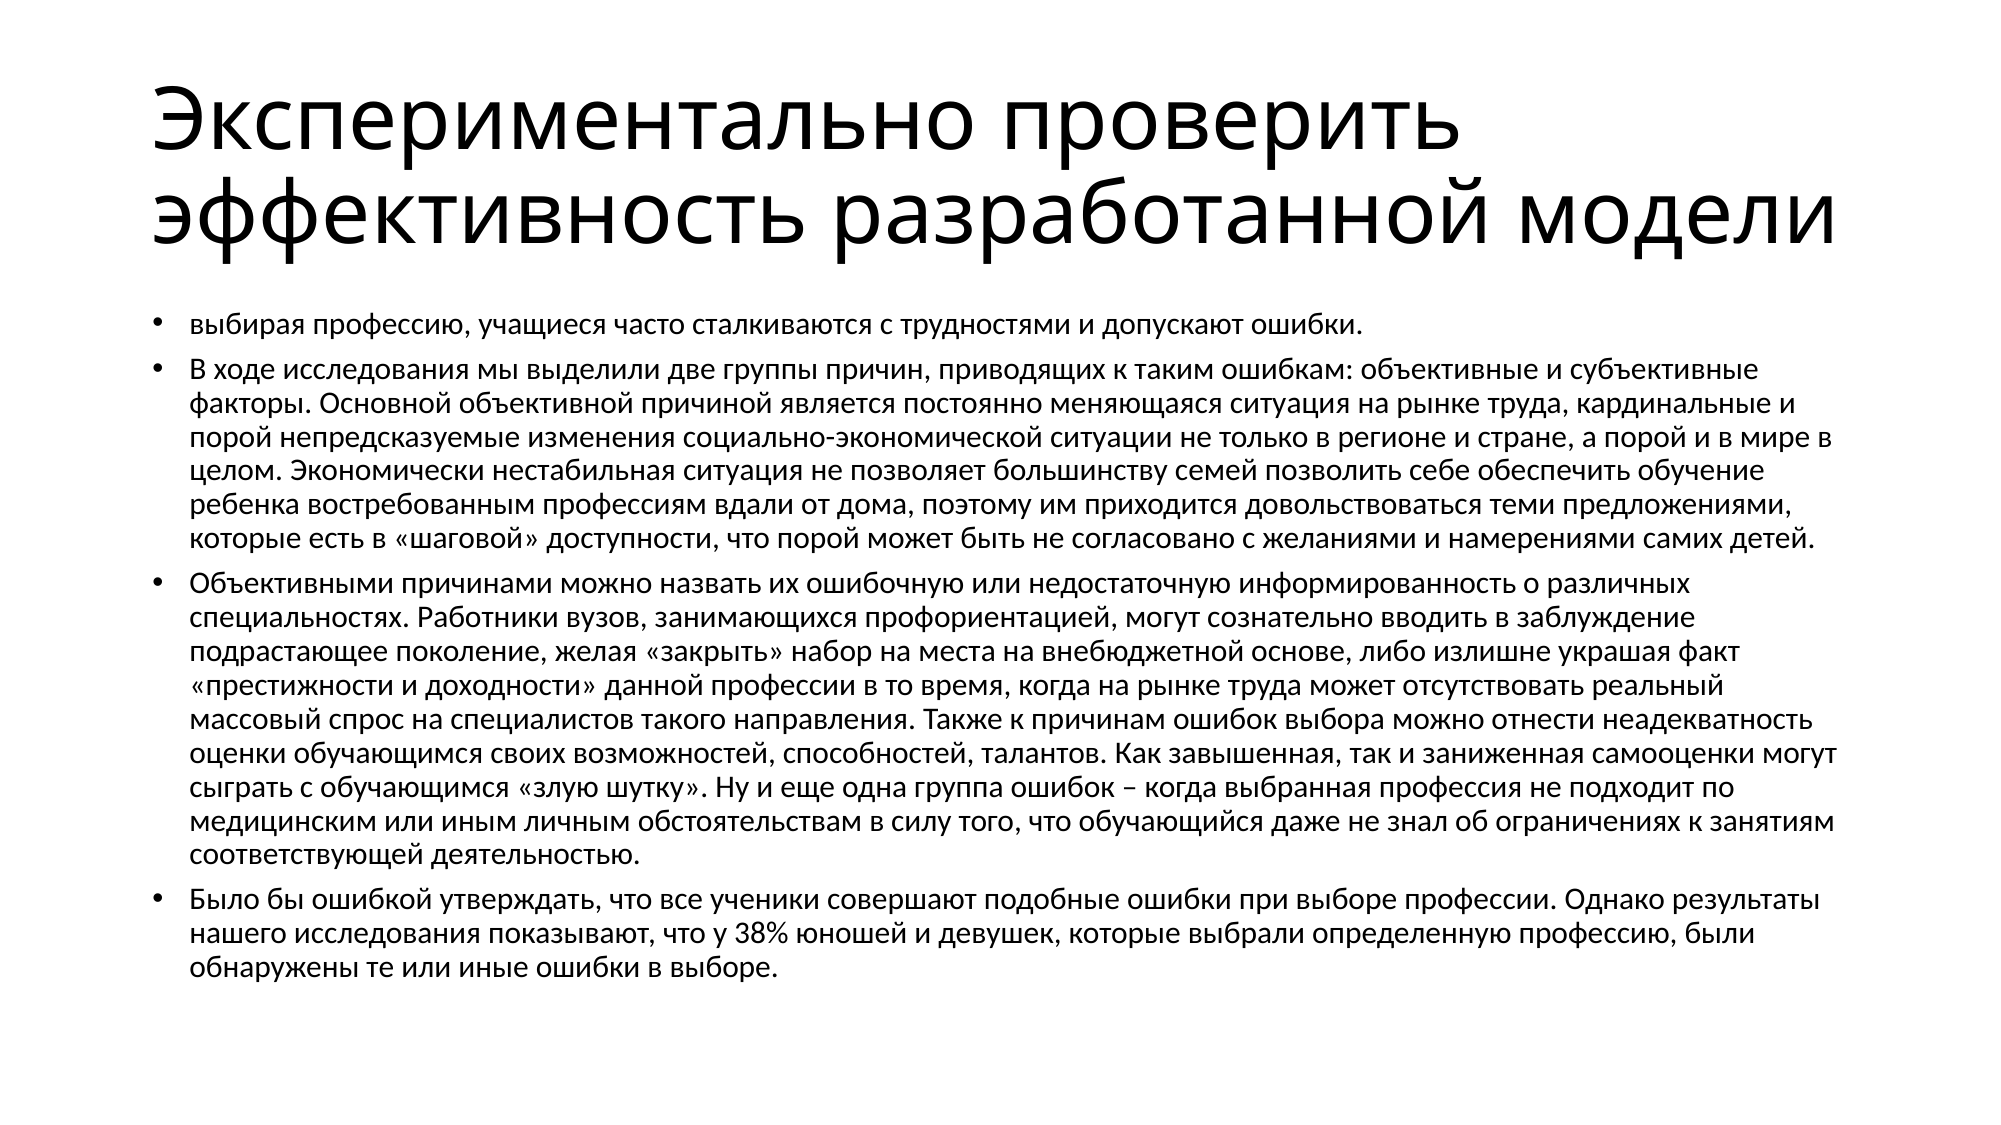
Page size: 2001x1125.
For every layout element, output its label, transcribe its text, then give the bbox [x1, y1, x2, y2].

list выбирая профессию, учащиеся часто сталкиваются с трудностями и допускают ошибки. В ходе исследования мы выделили две группы причин, приводящих к таким ошибкам: объективные и субъективные факторы. Основной объективной причиной является постоянно меняющаяся ситуация на рынке труда, кардинальные и порой непредсказуемые изменения социально-экономической ситуации не только в регионе и стране, а порой и в мире в целом. Экономически нестабильная ситуация не позволяет большинству семей позволить себе обеспечить обучение ребенка востребованным профессиям вдали от дома, поэтому им приходится довольствоваться теми предложениями, которые есть в «шаговой» доступности, что порой может быть не согласовано с желаниями и намерениями самих детей. Объективными причинами можно назвать их ошибочную или недостаточную информированность о различных специальностях. Работники вузов, занимающихся профориентацией, могут сознательно вводить в заблуждение подрастающее поколение, желая «закрыть» набор на места на внебюджетной основе, либо излишне украшая факт «престижности и доходности» данной профессии в то время, когда на рынке труда может отсутствовать реальный массовый спрос на специалистов такого направления. Также к причинам ошибок выбора можно отнести неадекватность оценки обучающимся своих возможностей, способностей, талантов. Как завышенная, так и заниженная самооценки могут сыграть с обучающимся «злую шутку». Ну и еще одна группа ошибок – когда выбранная профессия не подходит по медицинским или иным личным обстоятельствам в силу того, что обучающийся даже не знал об ограничениях к занятиям соответствующей деятельностью. Было бы ошибкой утверждать, что все ученики совершают подобные ошибки при выборе профессии. Однако результаты нашего исследования показывают, что у 38% юношей и девушек, которые выбрали определенную профессию, были обнаружены те или иные ошибки в выборе. [137, 299, 1863, 1014]
title Экспериментально проверить эффективность разработанной модели [137, 59, 1863, 278]
